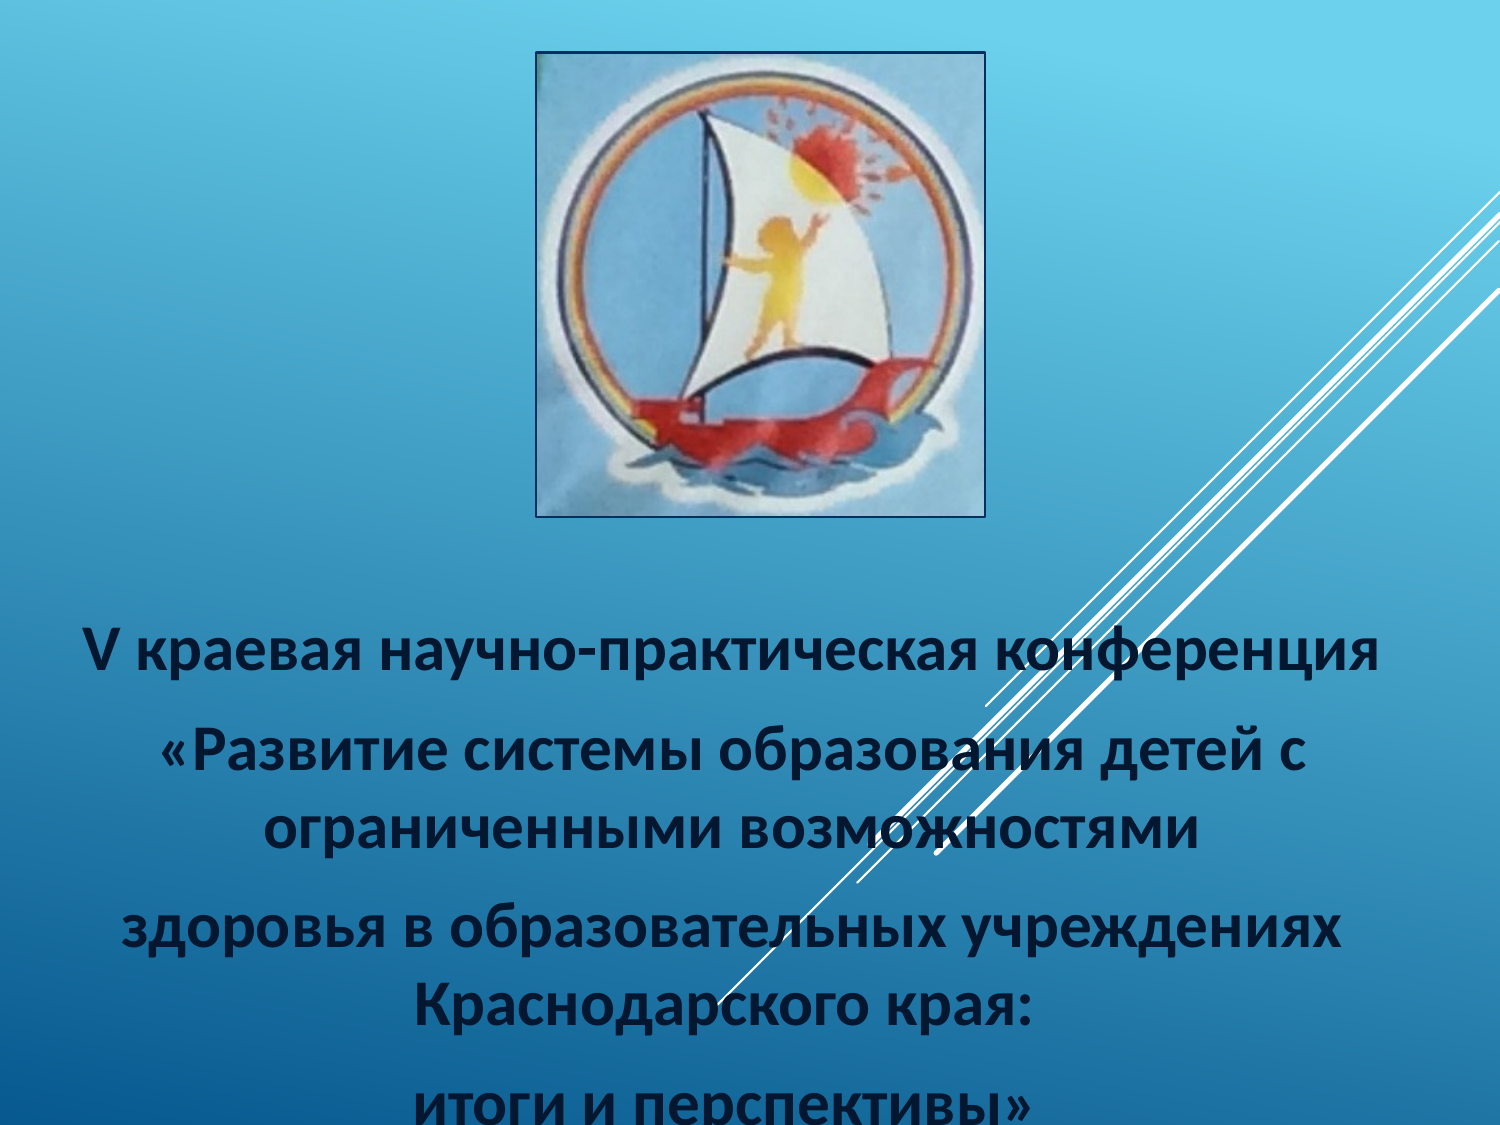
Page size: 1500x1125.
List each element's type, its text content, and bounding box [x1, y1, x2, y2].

subtitle V краевая научно-практическая конференция «Развитие системы образования детей с ограниченными возможностями здоровья в образовательных учреждениях Краснодарского края: итоги и перспективы» [17, 597, 1447, 1125]
picture [537, 53, 985, 517]
